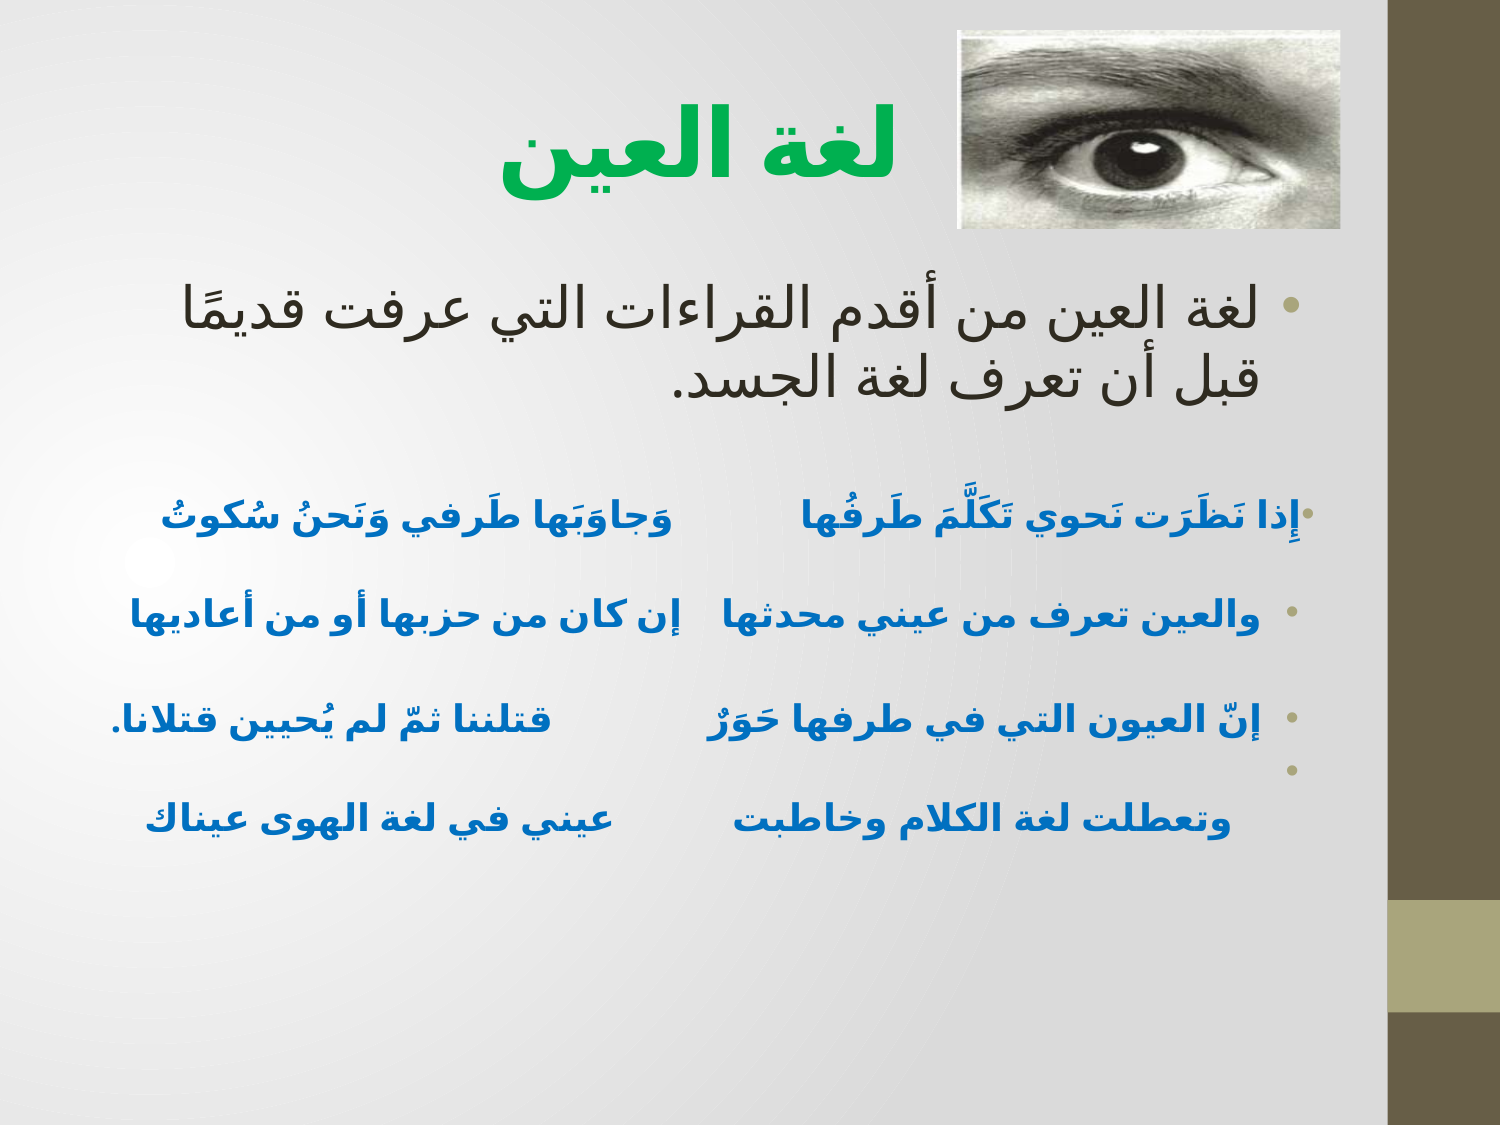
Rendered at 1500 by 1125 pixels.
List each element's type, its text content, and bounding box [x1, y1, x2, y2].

picture [938, 30, 1341, 229]
title لغة العين [75, 45, 939, 233]
list لغة العين من أقدم القراءات التي عرفت قديمًا قبل أن تعرف لغة الجسد. إِذا نَظَرَت نَحوي تَكَلَّمَ طَرفُها وَجاوَبَها طَرفي وَنَحنُ سُكوتُ والعين تعرف من عيني محدثها إن كان من حزبها أو من أعاديها إنّ العيون التي في طرفها حَوَرٌ قتلننا ثمّ لم يُحيين قتلانا. وتعطلت لغة الكلام وخاطبت عيني في لغة الهوى عيناك [75, 262, 1325, 1050]
